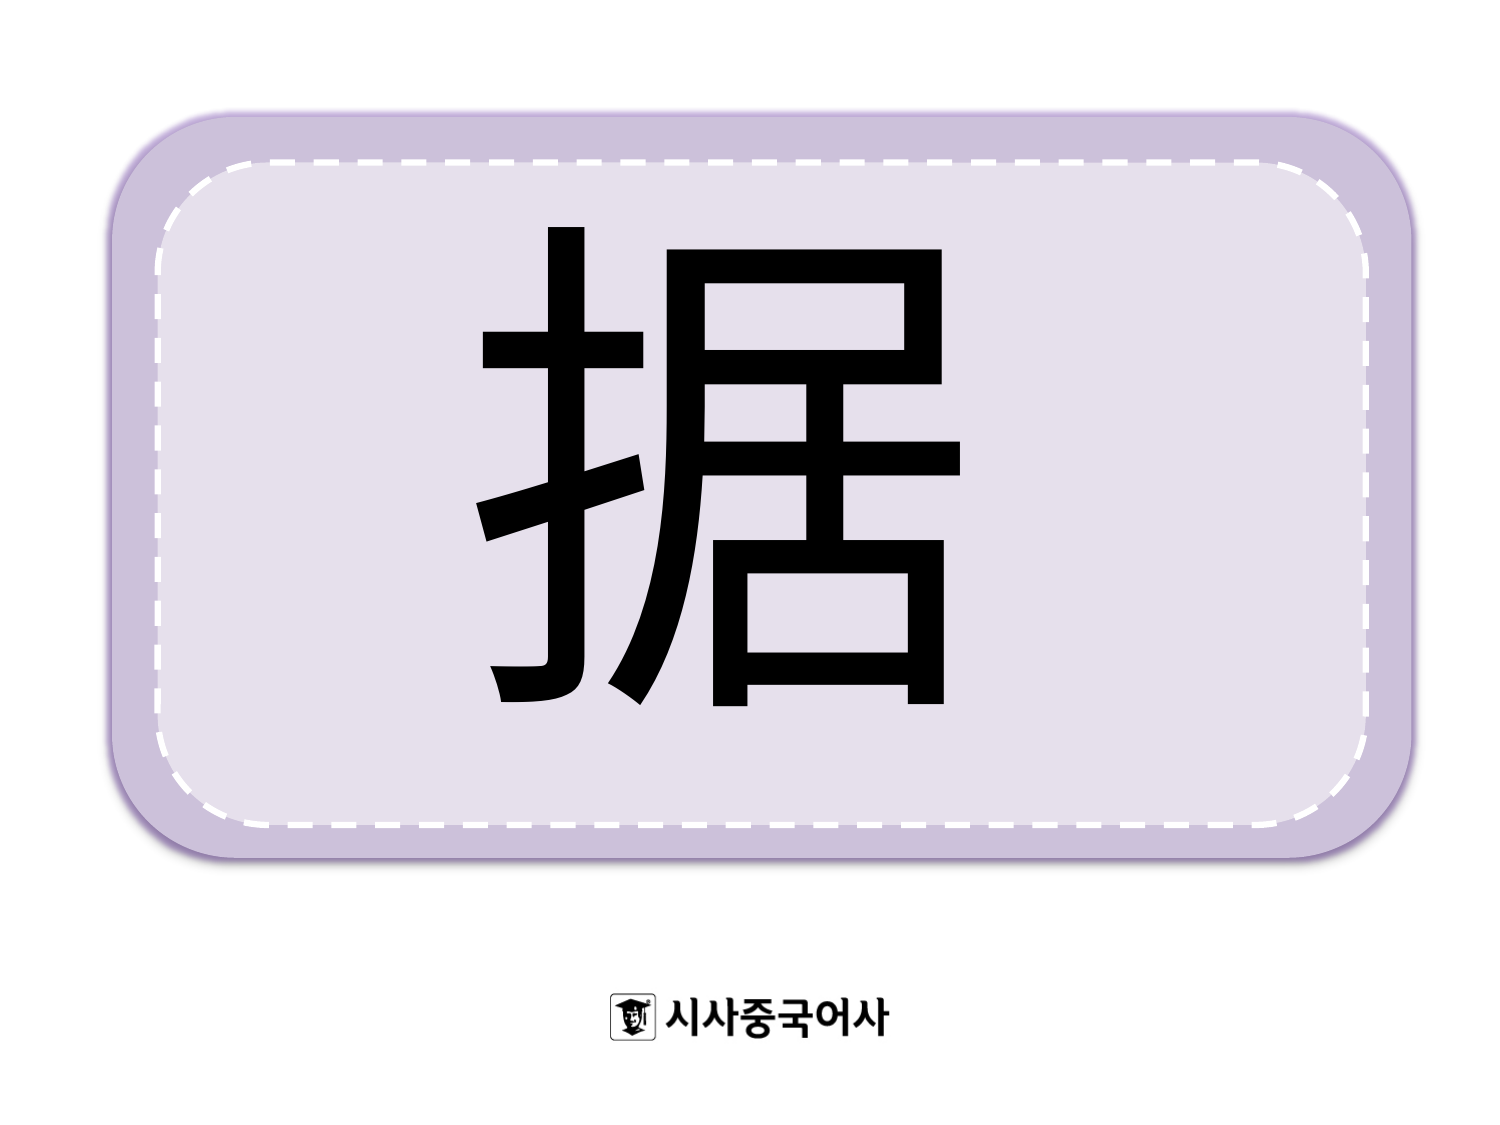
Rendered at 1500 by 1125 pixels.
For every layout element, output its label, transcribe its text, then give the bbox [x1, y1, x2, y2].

picture [602, 987, 898, 1047]
text_box 据 [159, 124, 1368, 787]
